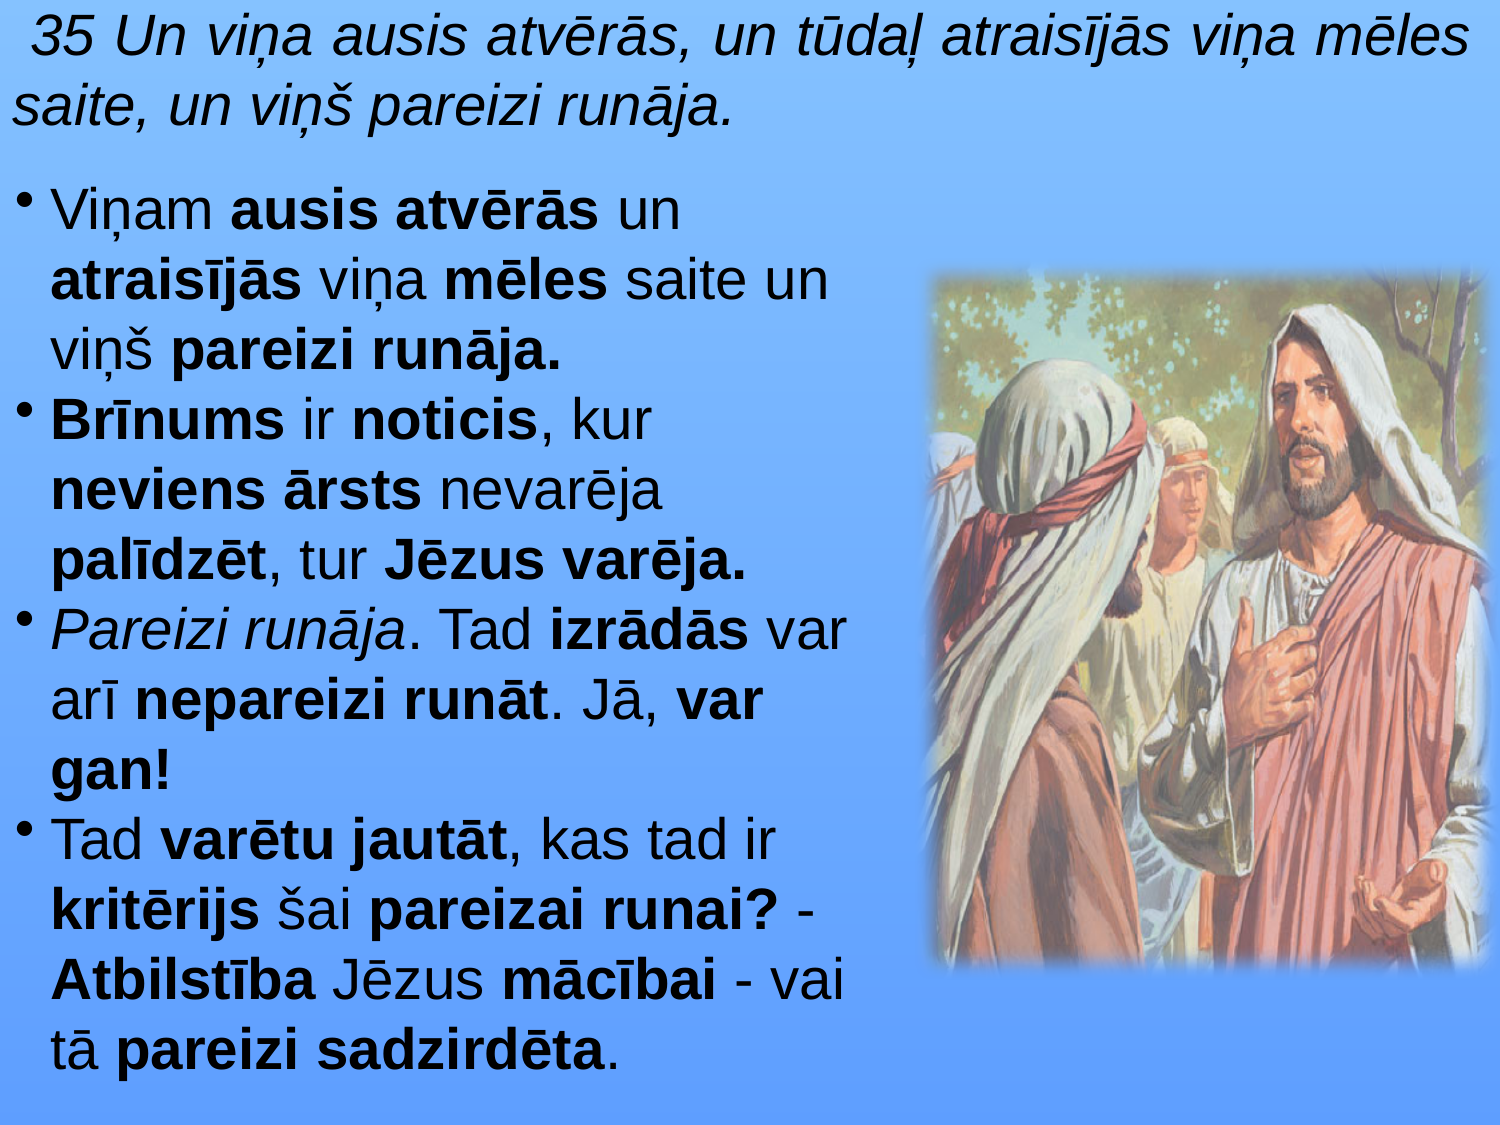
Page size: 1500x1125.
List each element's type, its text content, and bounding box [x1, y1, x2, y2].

picture [913, 257, 1500, 980]
list 35 Un viņa ausis atvērās, un tūdaļ atraisījās viņa mēles saite, un viņš pareizi runāja. [0, 0, 1489, 352]
text_box Viņam ausis atvērās un atraisījās viņa mēles saite un viņš pareizi runāja. Brīnums ir noticis, kur neviens ārsts nevarēja palīdzēt, tur Jēzus varēja. Pareizi runāja. Tad izrādās var arī nepareizi runāt. Jā, var gan! Tad varētu jautāt, kas tad ir kritērijs šai pareizai runai? - Atbilstība Jēzus mācībai - vai tā pareizi sadzirdēta. [0, 163, 879, 1125]
